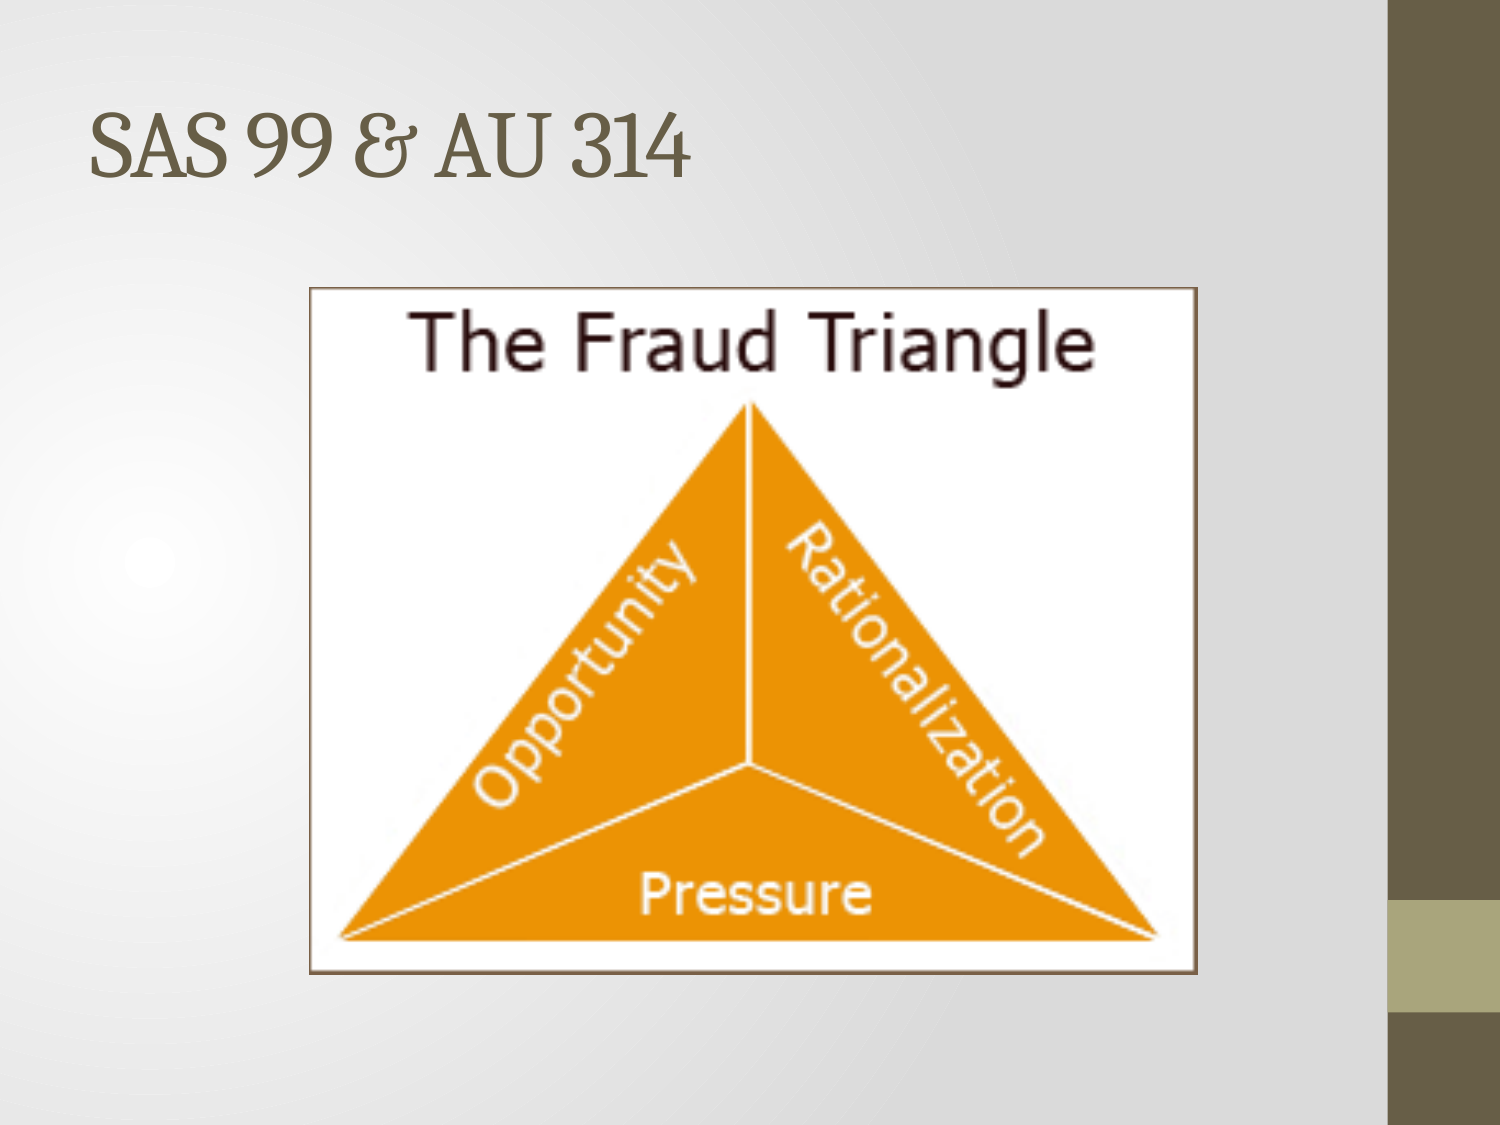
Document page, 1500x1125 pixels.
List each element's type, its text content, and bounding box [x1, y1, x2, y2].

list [308, 286, 1198, 976]
title SAS 99 & AU 314 [75, 45, 1325, 233]
